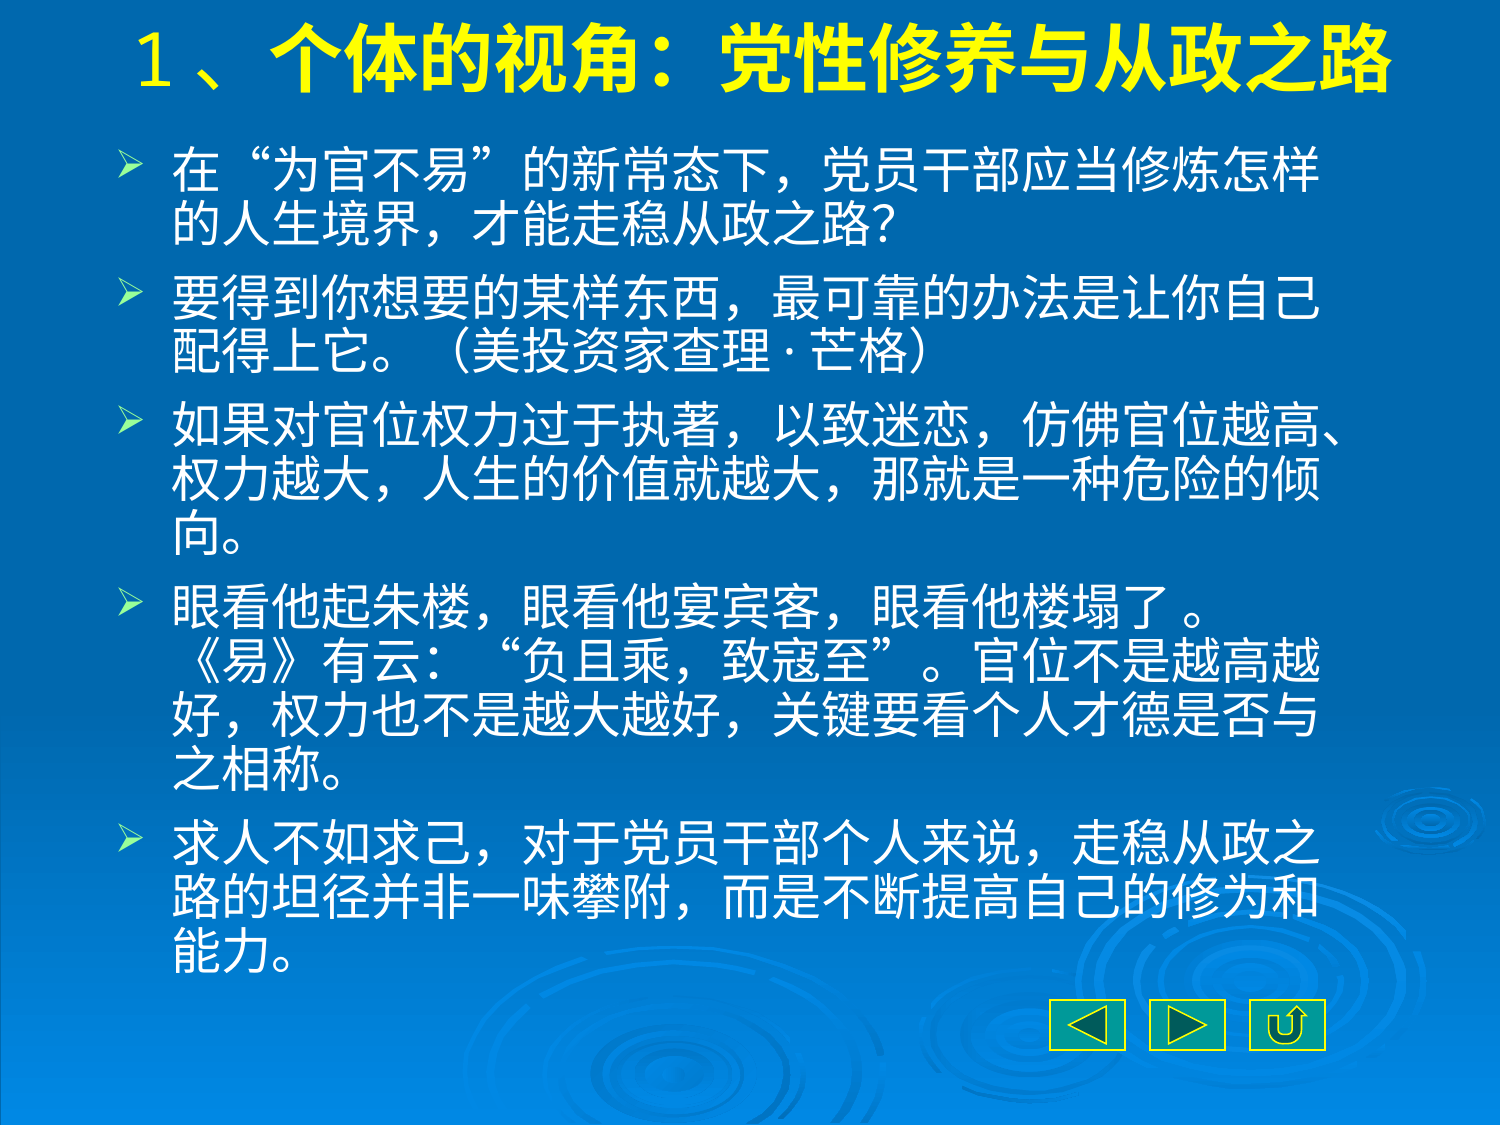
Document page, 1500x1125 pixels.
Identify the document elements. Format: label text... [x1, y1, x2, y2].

list 在“为官不易”的新常态下，党员干部应当修炼怎样的人生境界，才能走稳从政之路？ 要得到你想要的某样东西，最可靠的办法是让你自己配得上它。（美投资家查理·芒格） 如果对官位权力过于执著，以致迷恋，仿佛官位越高、权力越大，人生的价值就越大，那就是一种危险的倾向。 眼看他起朱楼，眼看他宴宾客，眼看他楼塌了 。《易》有云：“负且乘，致寇至”。官位不是越高越好，权力也不是越大越好，关键要看个人才德是否与之相称。 求人不如求己，对于党员干部个人来说，走稳从政之路的坦径并非一味攀附，而是不断提高自己的修为和能力。 [99, 137, 1363, 1013]
text_box [1249, 999, 1325, 1051]
text_box [1049, 999, 1125, 1051]
title 1、个体的视角：党性修养与从政之路 [87, 49, 1438, 163]
text_box [1149, 999, 1225, 1051]
